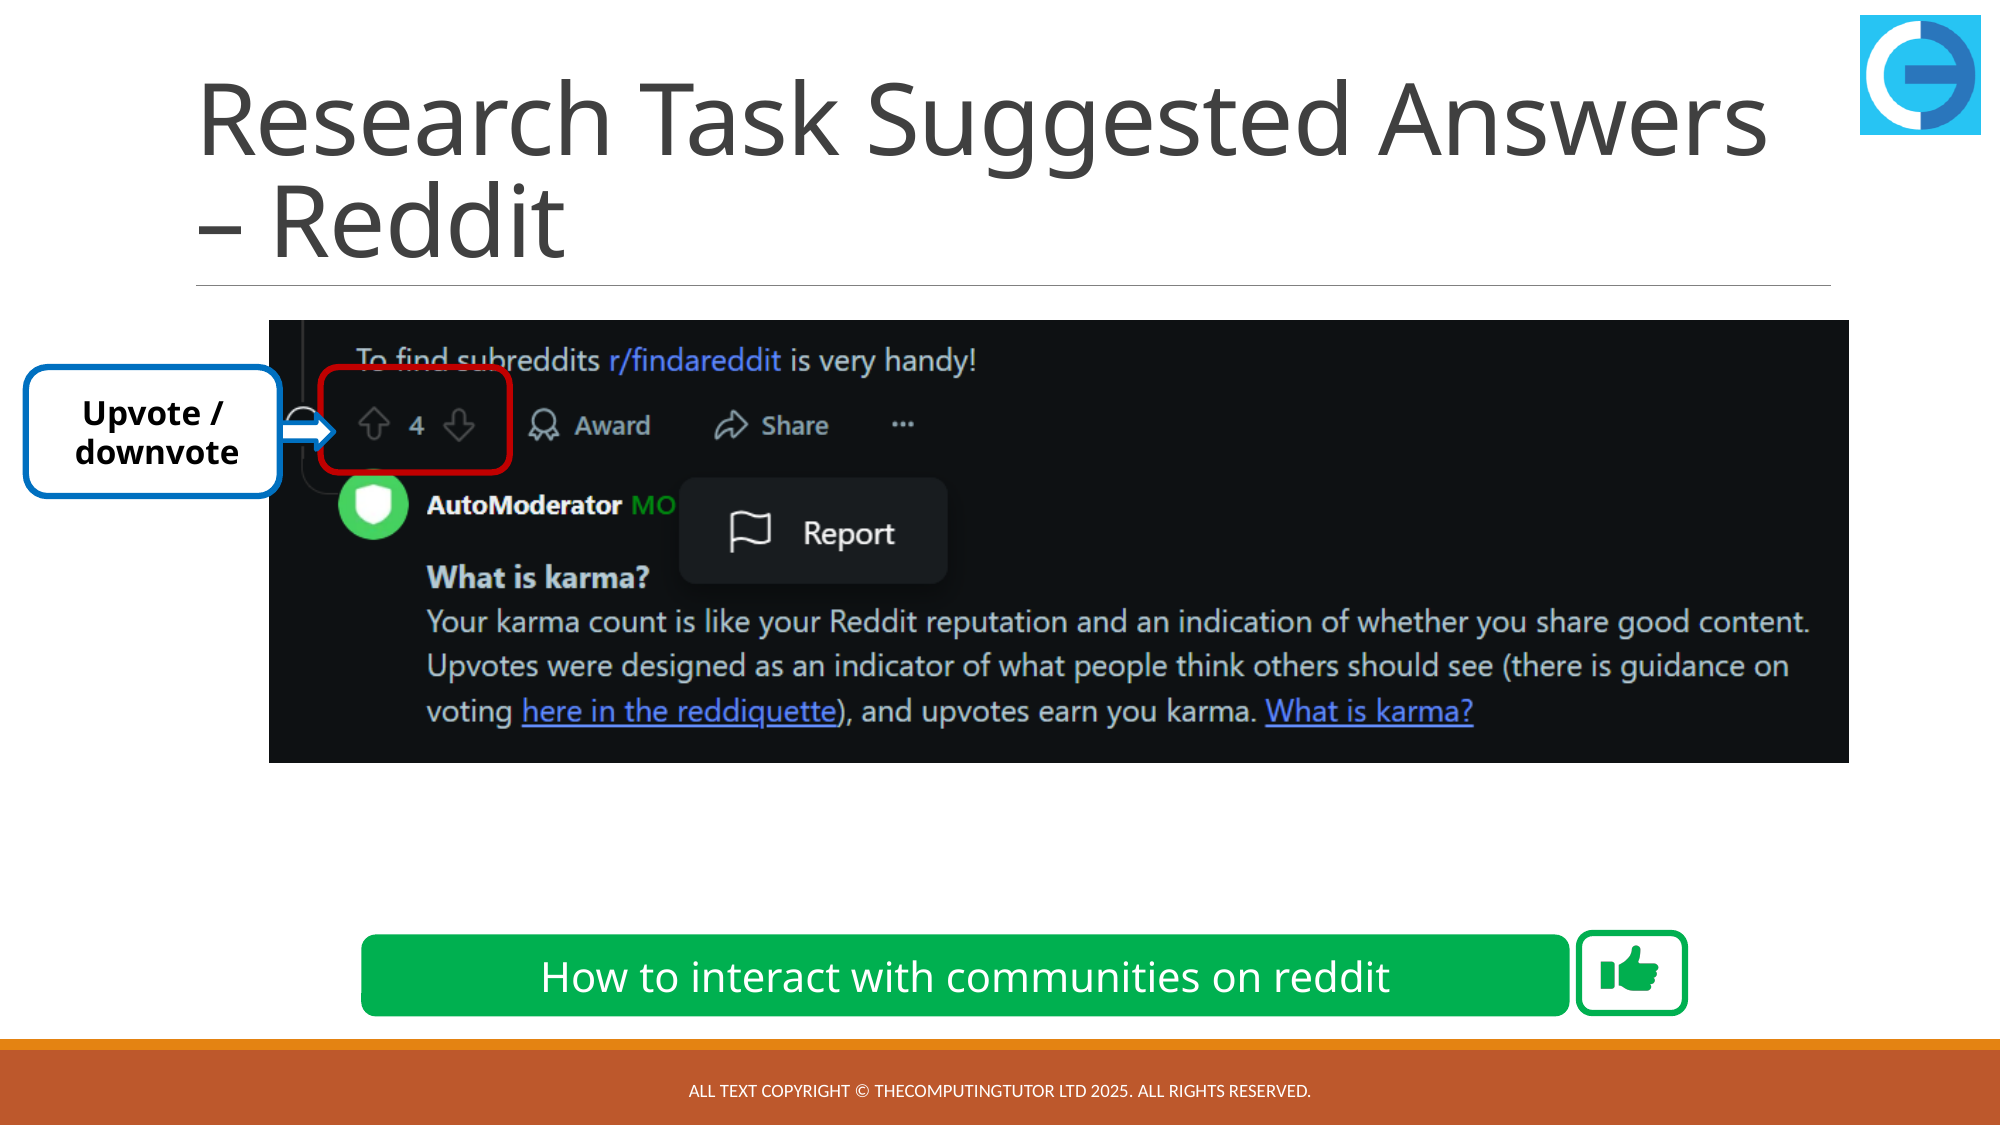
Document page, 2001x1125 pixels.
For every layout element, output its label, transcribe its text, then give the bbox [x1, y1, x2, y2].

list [268, 320, 1850, 763]
picture [1860, 15, 1981, 135]
footer All text copyright © TheComputingTutor Ltd 2025. All rights Reserved. [604, 1059, 1396, 1120]
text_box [25, 366, 335, 497]
text_box How to interact with communities on reddit [361, 934, 1570, 1017]
title Research Task Suggested Answers – Reddit [180, 47, 1830, 285]
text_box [1578, 932, 1686, 1014]
